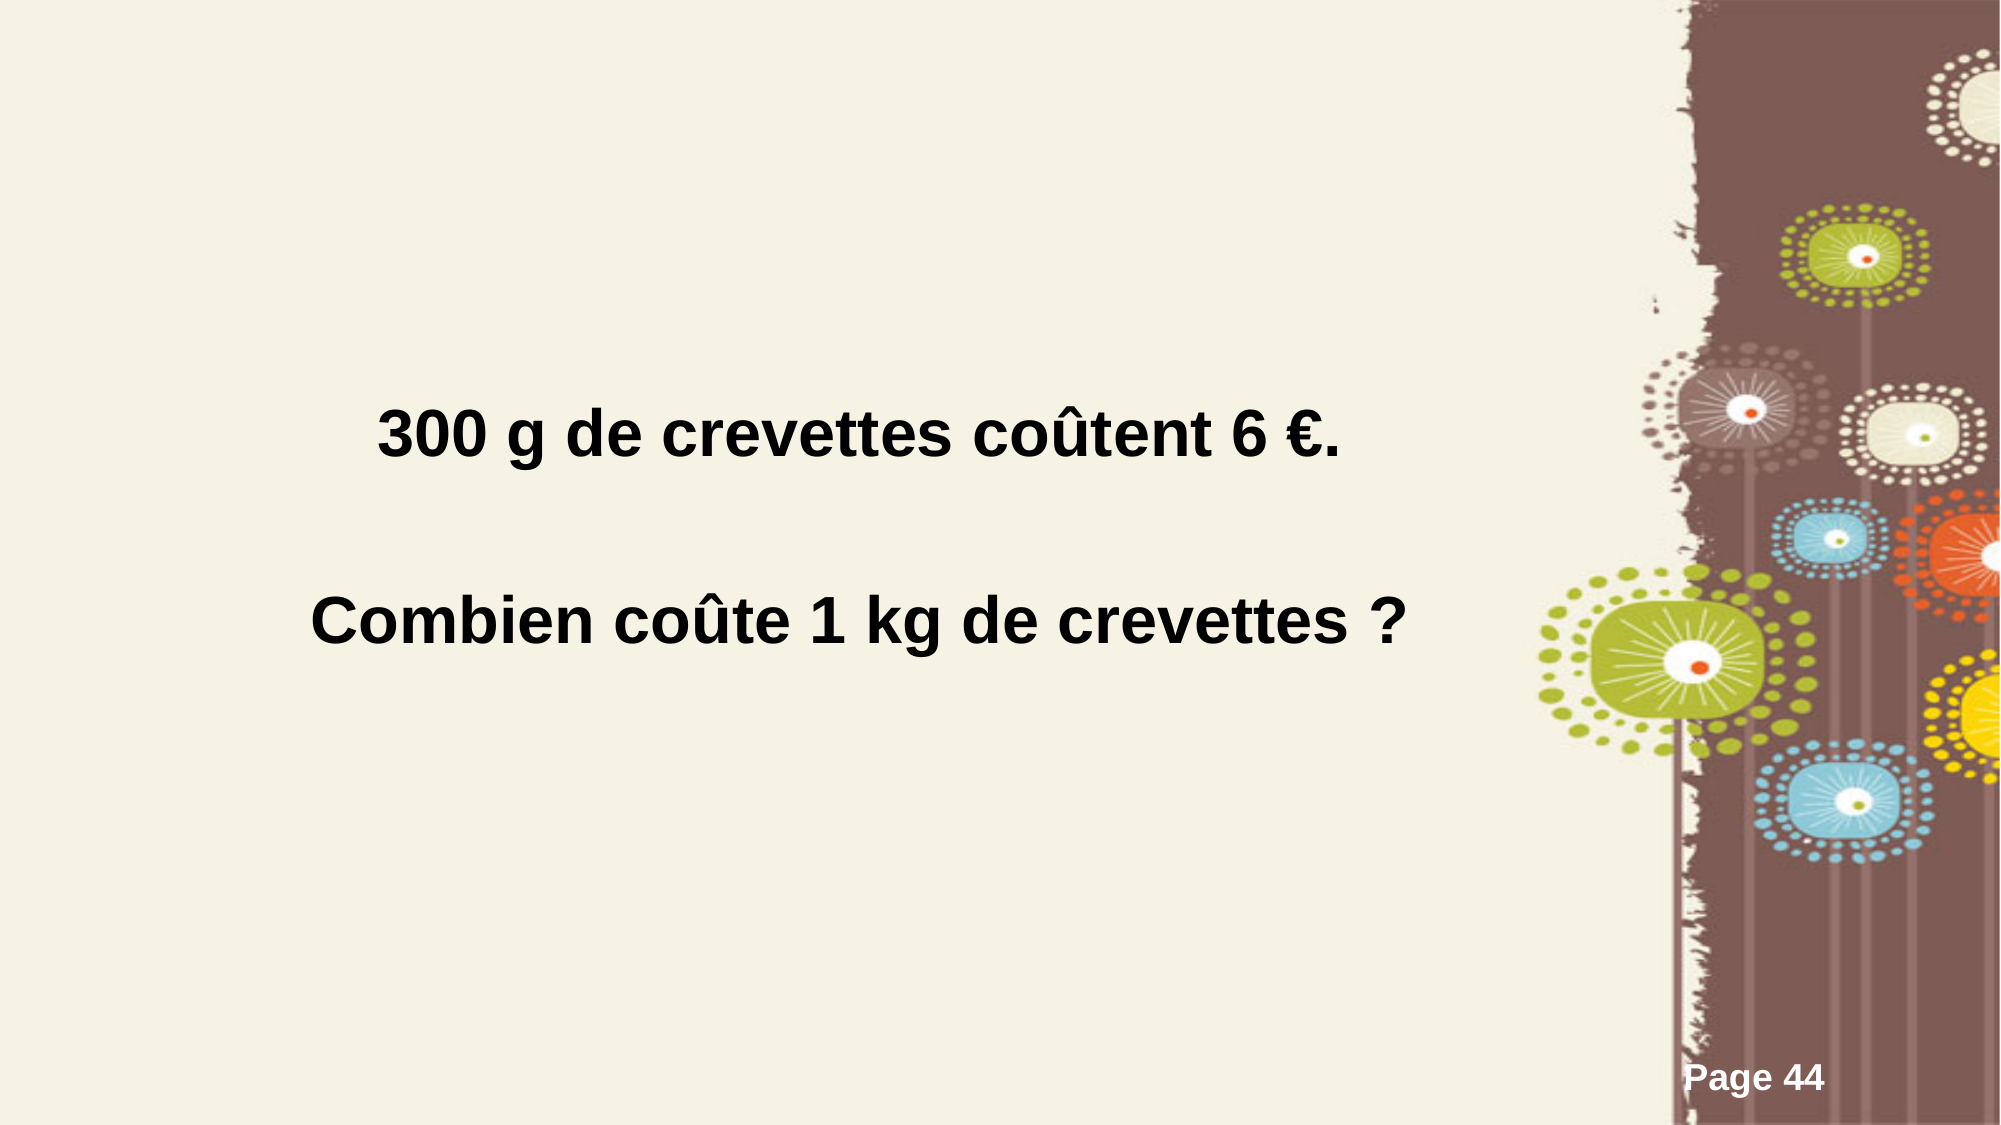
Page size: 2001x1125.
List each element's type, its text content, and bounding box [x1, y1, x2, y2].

list 300 g de crevettes coûtent 6 €. Combien coûte 1 kg de crevettes ? [0, 382, 1723, 971]
picture [0, 0, 2000, 1125]
